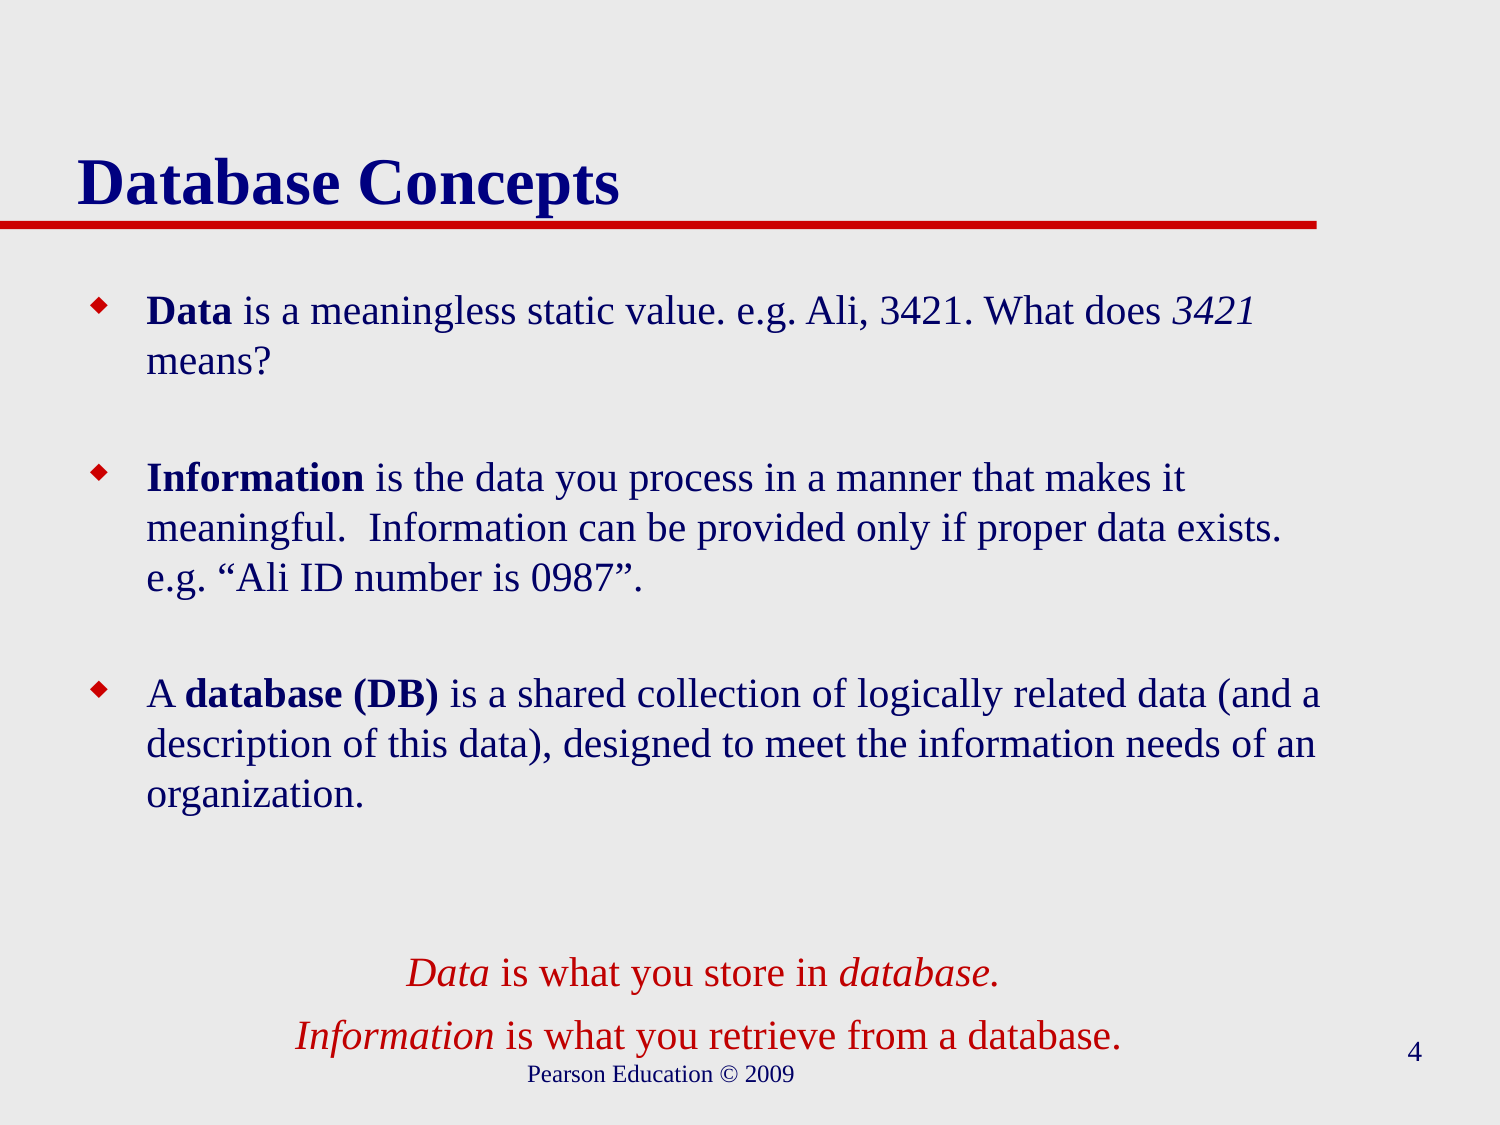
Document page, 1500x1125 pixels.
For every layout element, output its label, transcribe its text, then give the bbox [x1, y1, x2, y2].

slide_number 4 [1124, 1012, 1438, 1088]
list Data is a meaningless static value. e.g. Ali, 3421. What does 3421 means? Information is the data you process in a manner that makes it meaningful. Information can be provided only if proper data exists. e.g. “Ali ID number is 0987”. A database (DB) is a shared collection of logically related data (and a description of this data), designed to meet the information needs of an organization. Data is what you store in database. Information is what you retrieve from a database. [74, 274, 1343, 951]
title Database Concepts [62, 43, 1338, 226]
text_box Pearson Education © 2009 [512, 1050, 1038, 1095]
